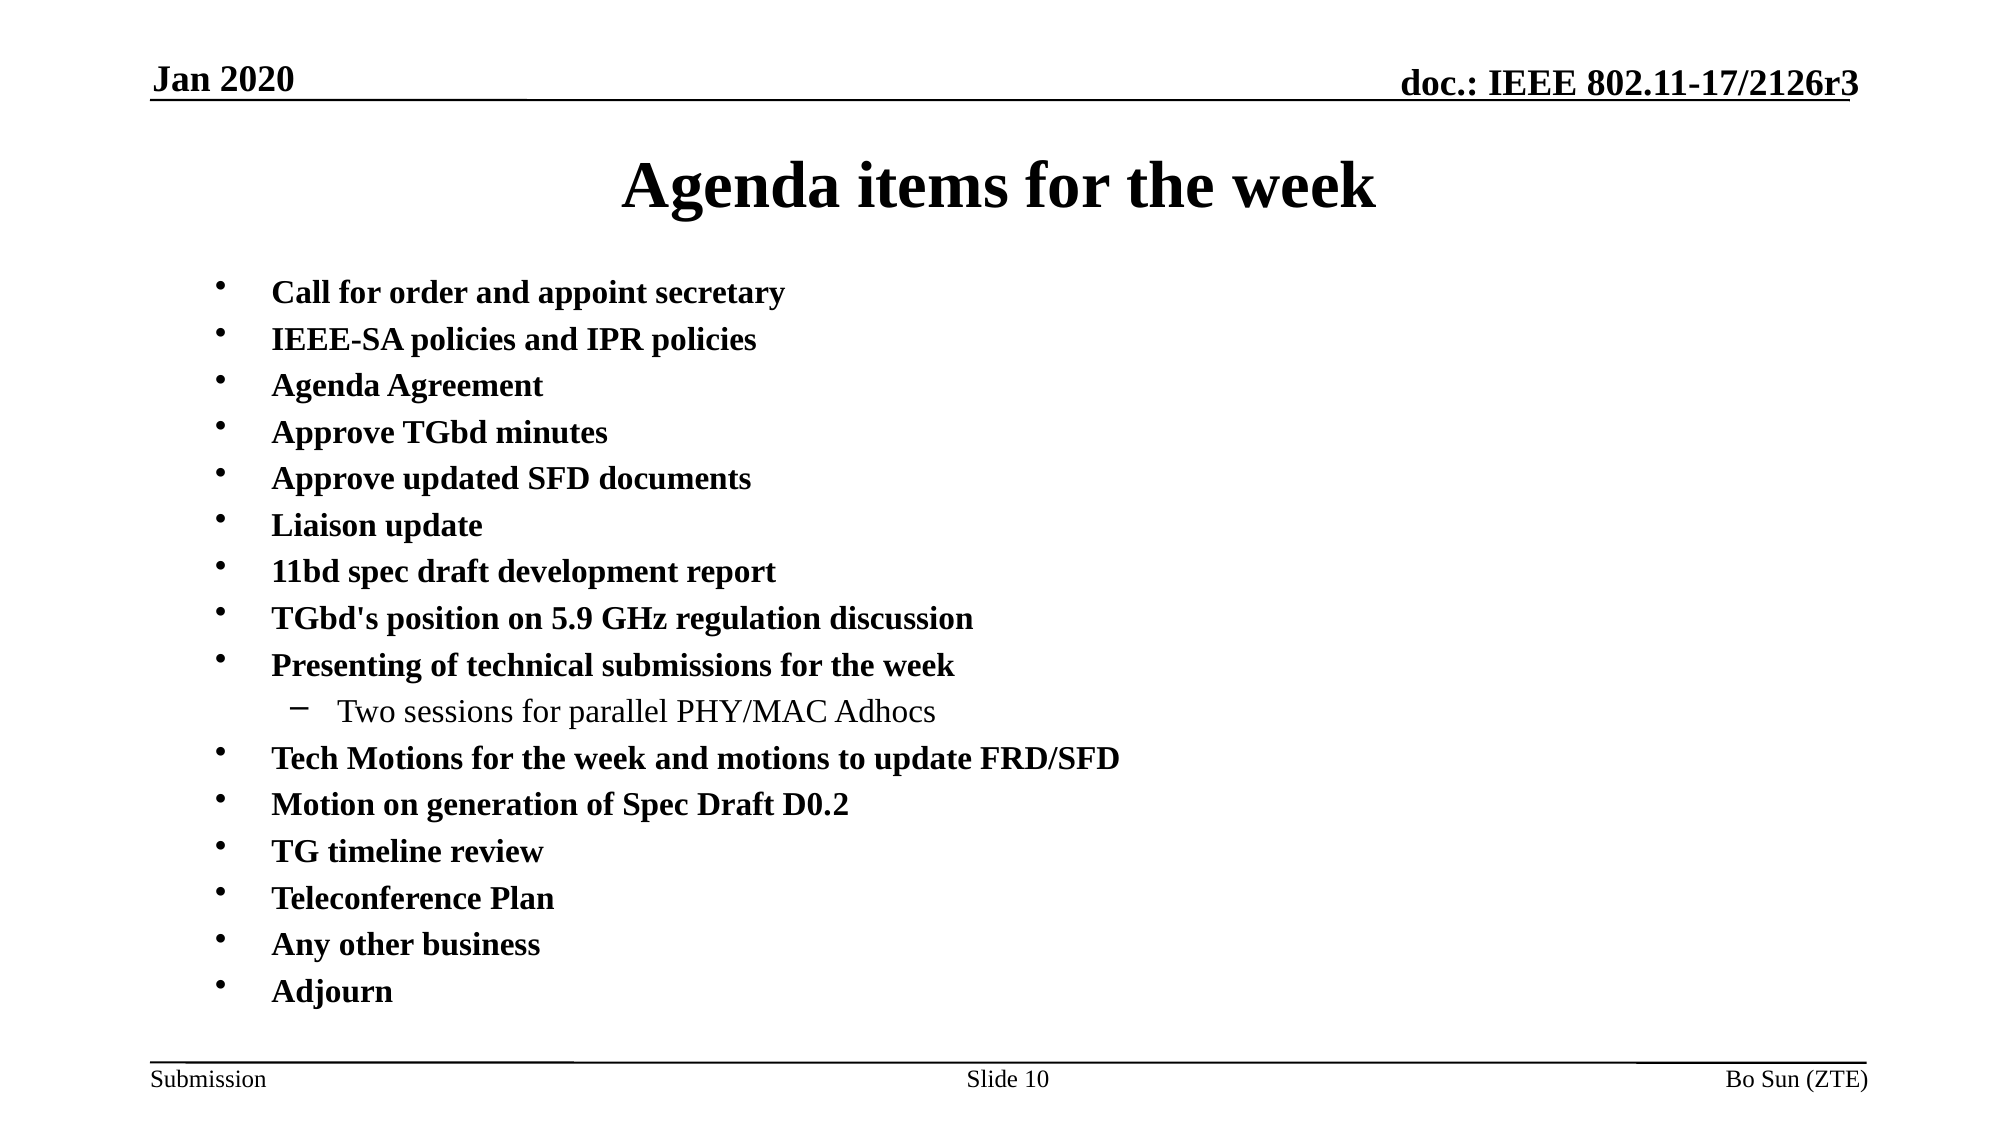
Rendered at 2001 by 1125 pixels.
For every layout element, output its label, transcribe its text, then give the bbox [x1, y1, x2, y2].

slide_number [152, 54, 563, 100]
slide_number Slide [949, 1061, 1067, 1123]
footer Bo Sun (ZTE) [1171, 1061, 1869, 1093]
text_box Call for order and appoint secretary IEEE-SA policies and IPR policies Agenda Agreement Approve TGbd minutes Approve updated SFD documents Liaison update 11bd spec draft development report TGbd's position on 5.9 GHz regulation discussion Presenting of technical submissions for the week Two sessions for parallel PHY/MAC Adhocs Tech Motions for the week and motions to update FRD/SFD Motion on generation of Spec Draft D0.2 TG timeline review Teleconference Plan Any other business Adjourn [200, 262, 1825, 1043]
text_box Agenda items for the week [362, 99, 1638, 262]
